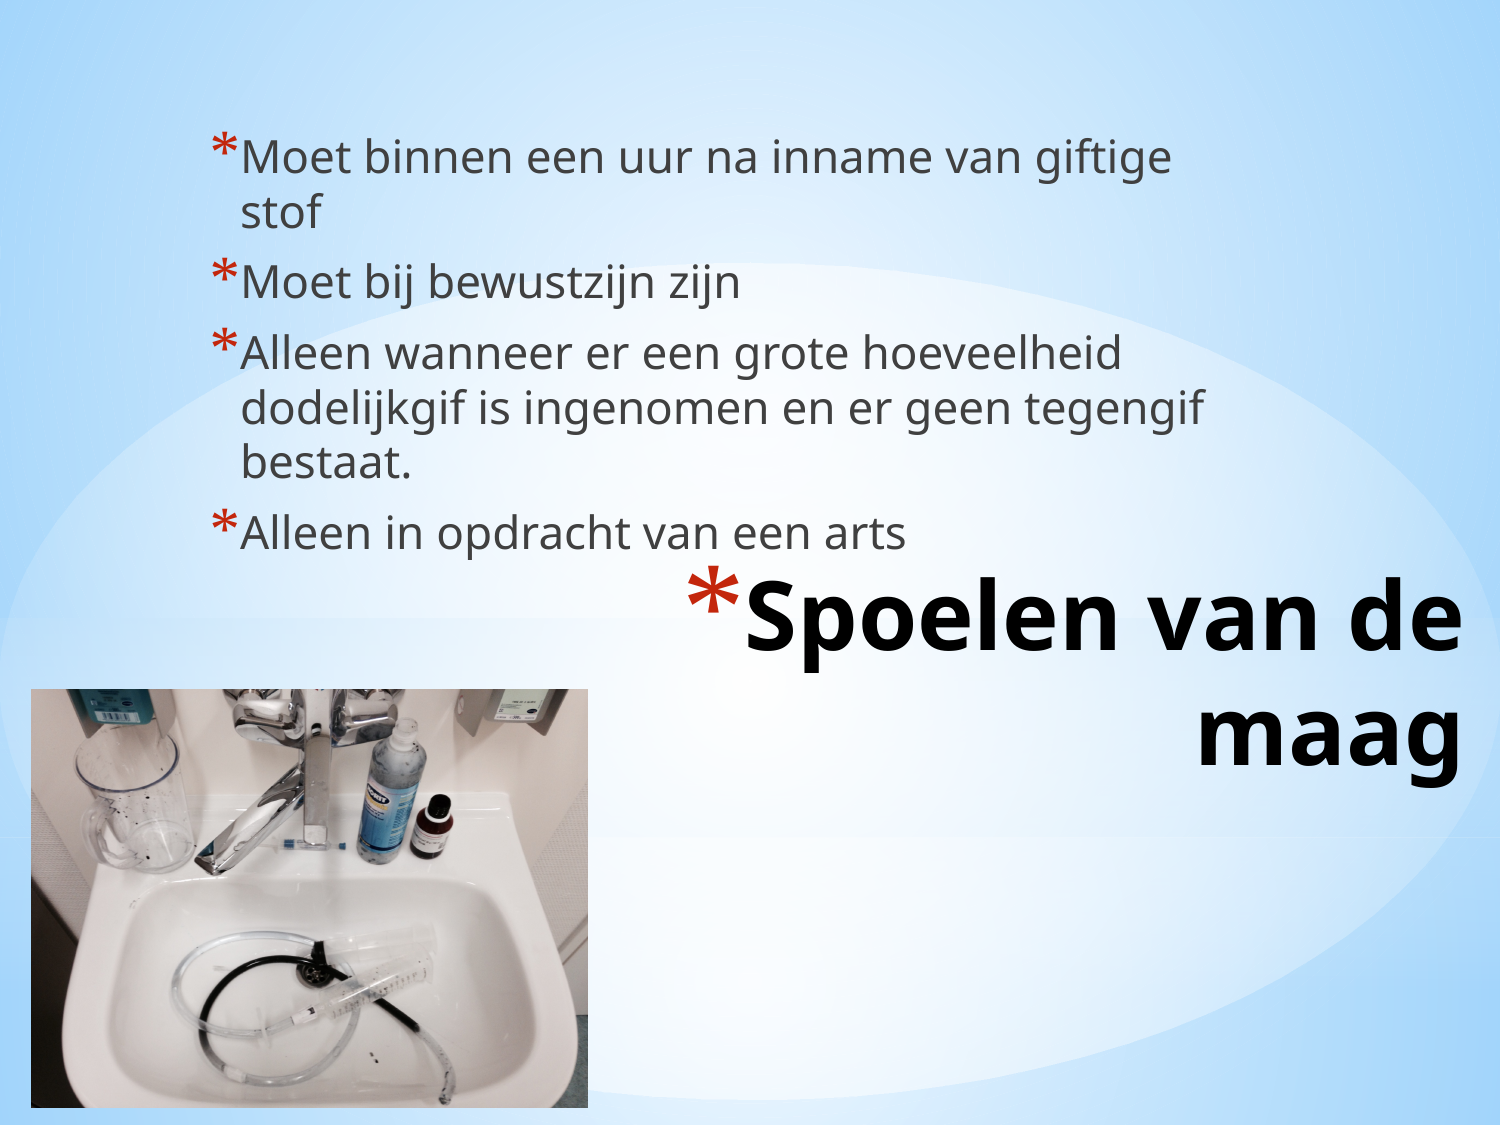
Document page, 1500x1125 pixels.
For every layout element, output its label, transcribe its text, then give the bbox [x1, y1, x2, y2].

title Spoelen van de maag [589, 546, 1481, 735]
list Moet binnen een uur na inname van giftige stof Moet bij bewustzijn zijn Alleen wanneer er een grote hoeveelheid dodelijkgif is ingenomen en er geen tegengif bestaat. Alleen in opdracht van een arts [187, 120, 1238, 690]
picture [30, 689, 588, 1108]
